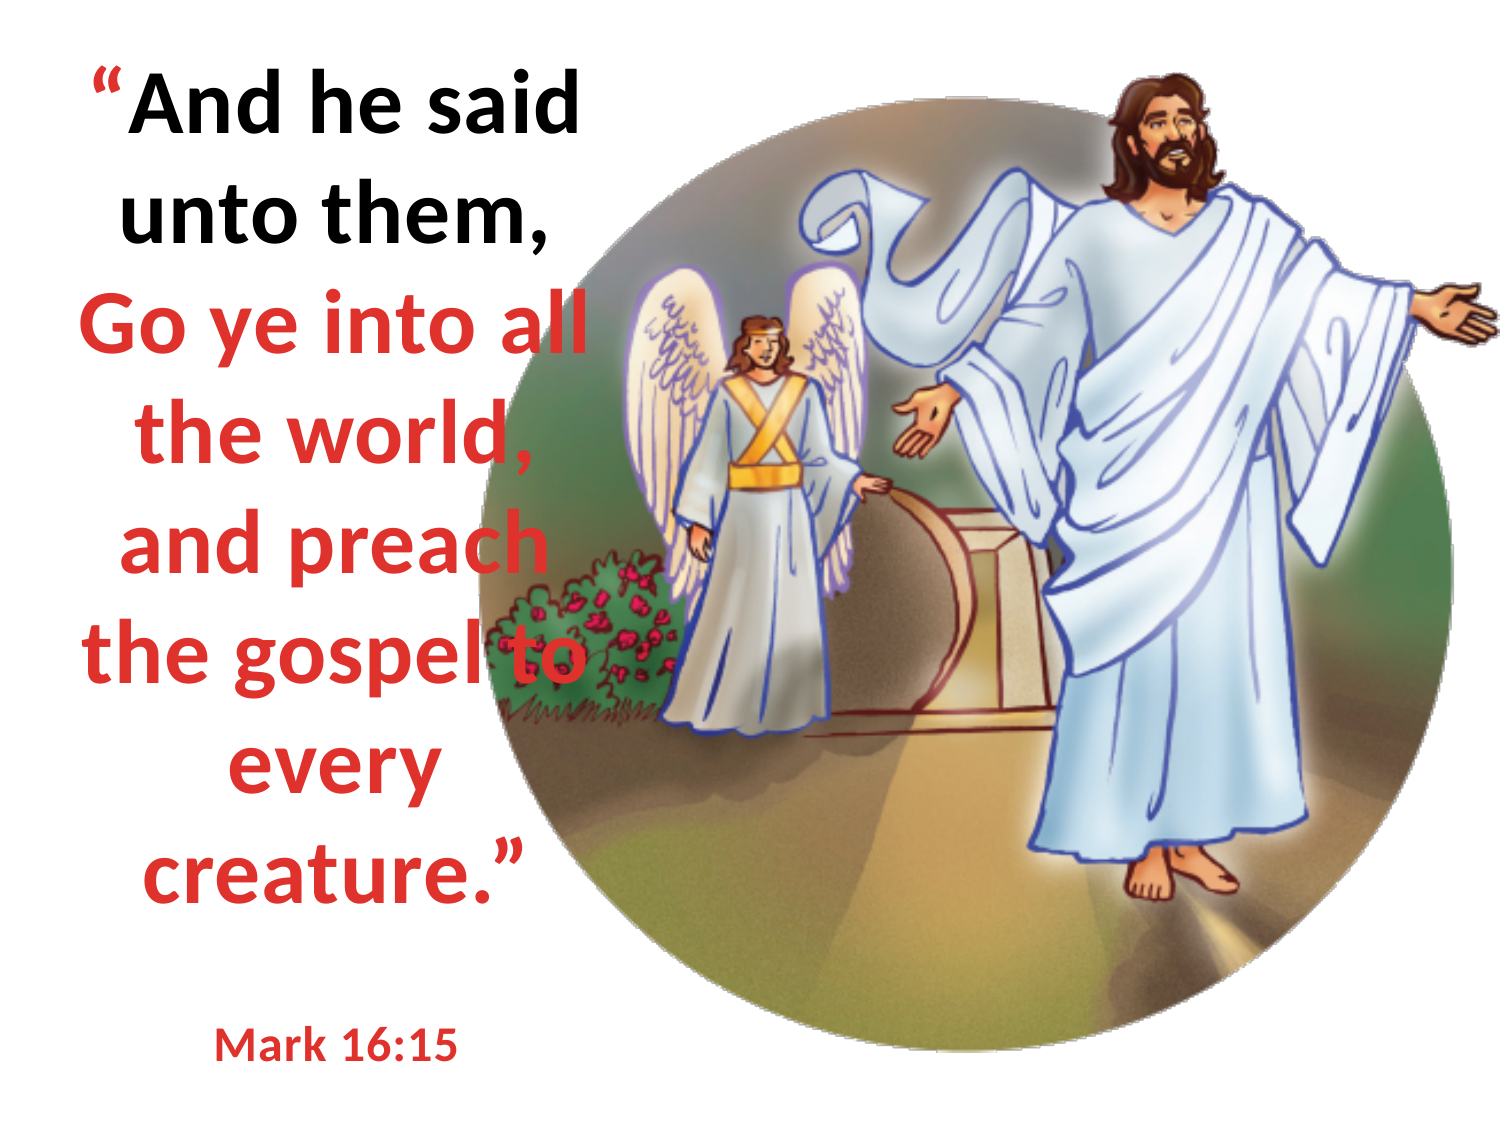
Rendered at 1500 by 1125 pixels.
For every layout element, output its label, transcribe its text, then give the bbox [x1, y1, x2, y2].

picture [478, 72, 1500, 1053]
text_box “And he said unto them, Go ye into all the world, and preach the gospel to every creature.” Mark 16:15 [49, 34, 623, 1080]
